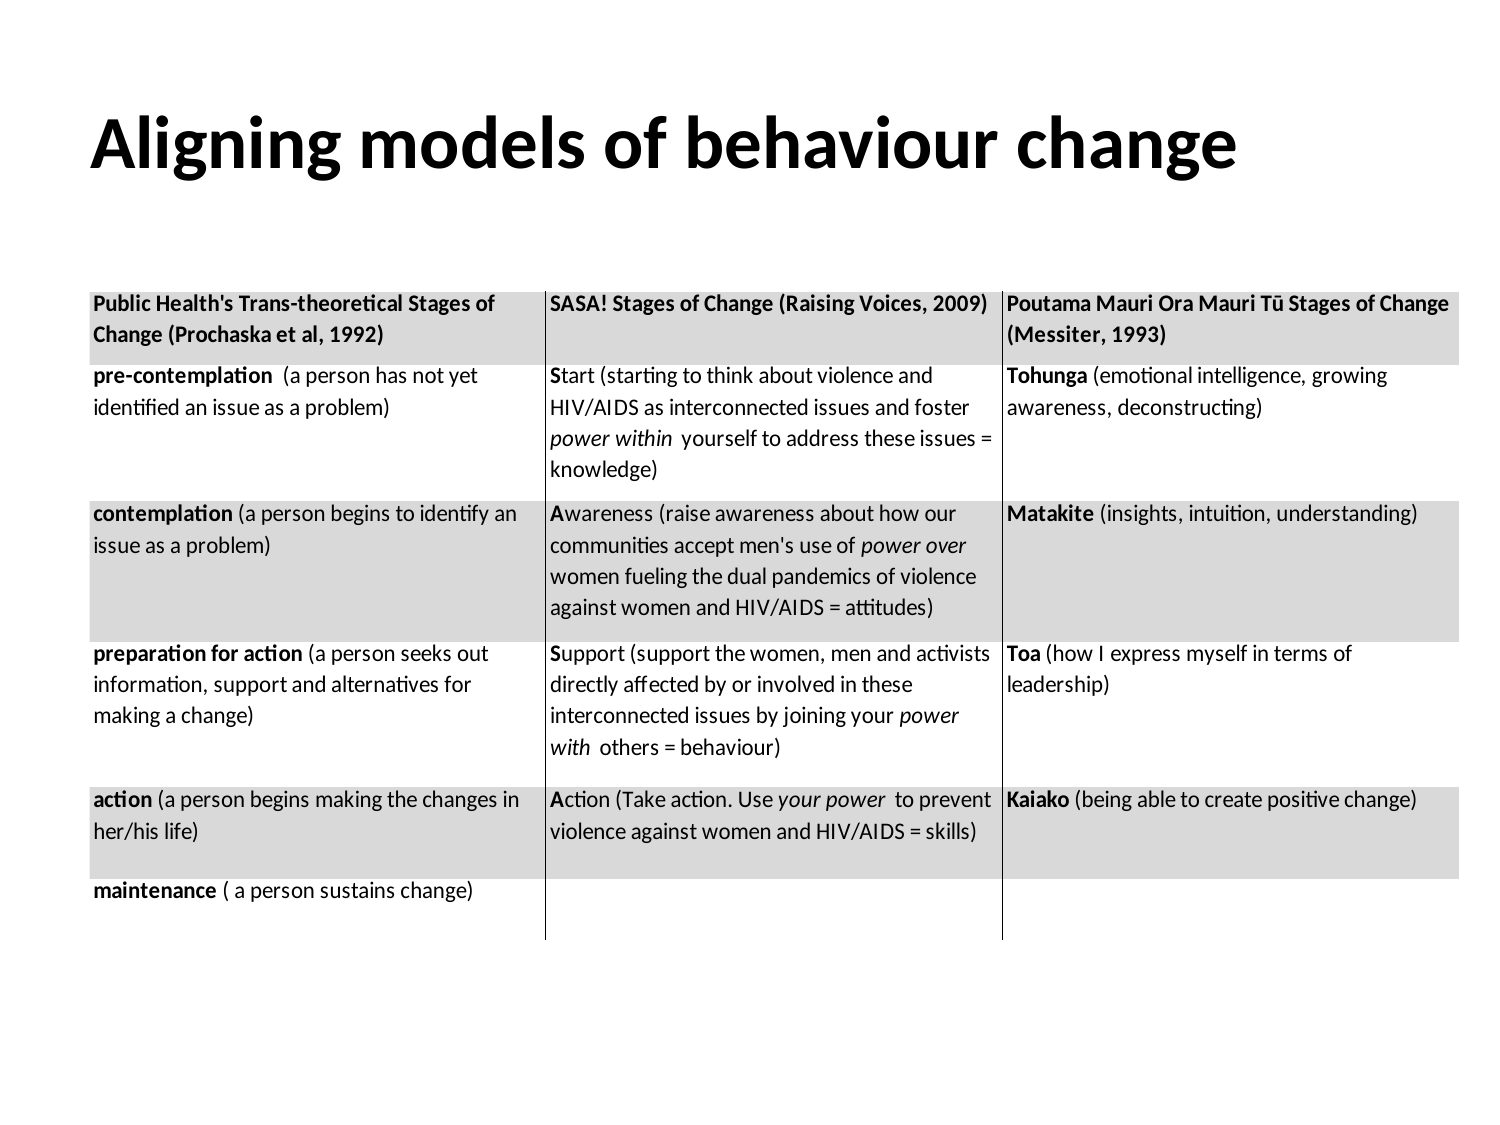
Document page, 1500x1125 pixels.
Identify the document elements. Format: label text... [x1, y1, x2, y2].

picture [88, 290, 1461, 941]
title Aligning models of behaviour change [75, 45, 1425, 233]
